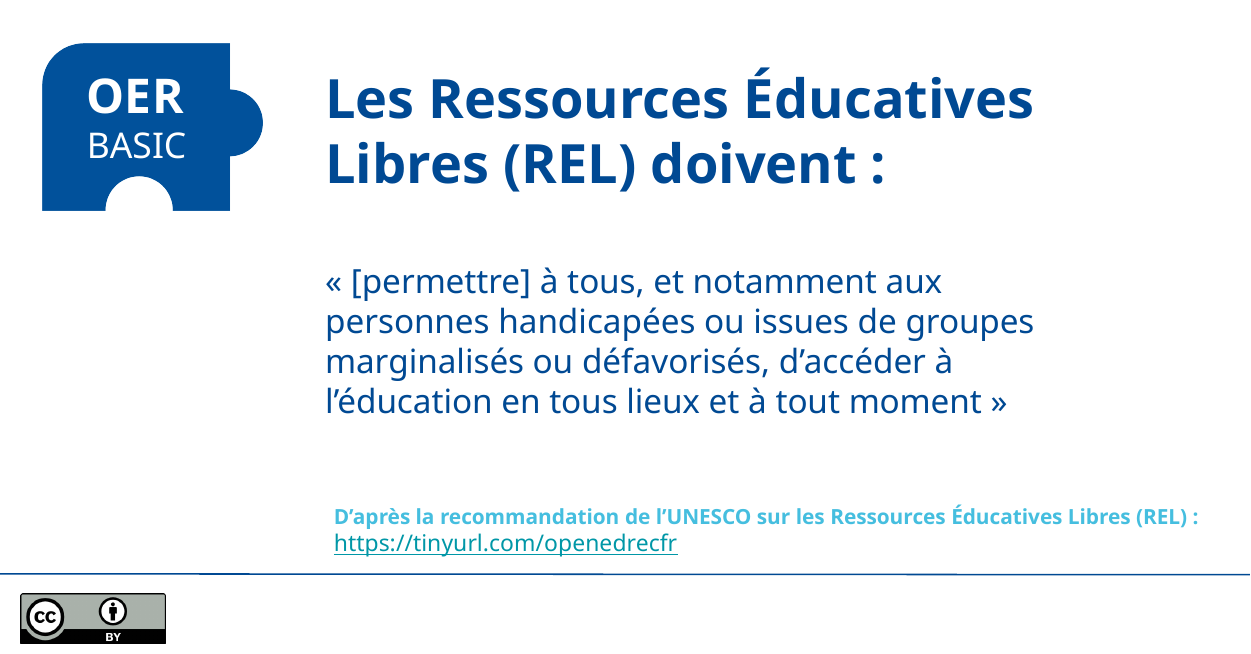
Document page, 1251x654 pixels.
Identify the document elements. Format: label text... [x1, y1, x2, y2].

text_box Les Ressources Éducatives Libres (REL) doivent : [312, 52, 1158, 207]
text_box D’après la recommandation de l’UNESCO sur les Ressources Éducatives Libres (REL) : https://tinyurl.com/openedrecfr [318, 488, 1239, 572]
picture [41, 43, 263, 212]
text_box OER BASIC [266, 50, 410, 181]
picture [20, 592, 166, 645]
text_box [0, 582, 1250, 654]
text_box « [permettre] à tous, et notamment aux personnes handicapées ou issues de groupes marginalisés ou défavorisés, d’accéder à l’éducation en tous lieux et à tout moment » [312, 247, 1129, 433]
